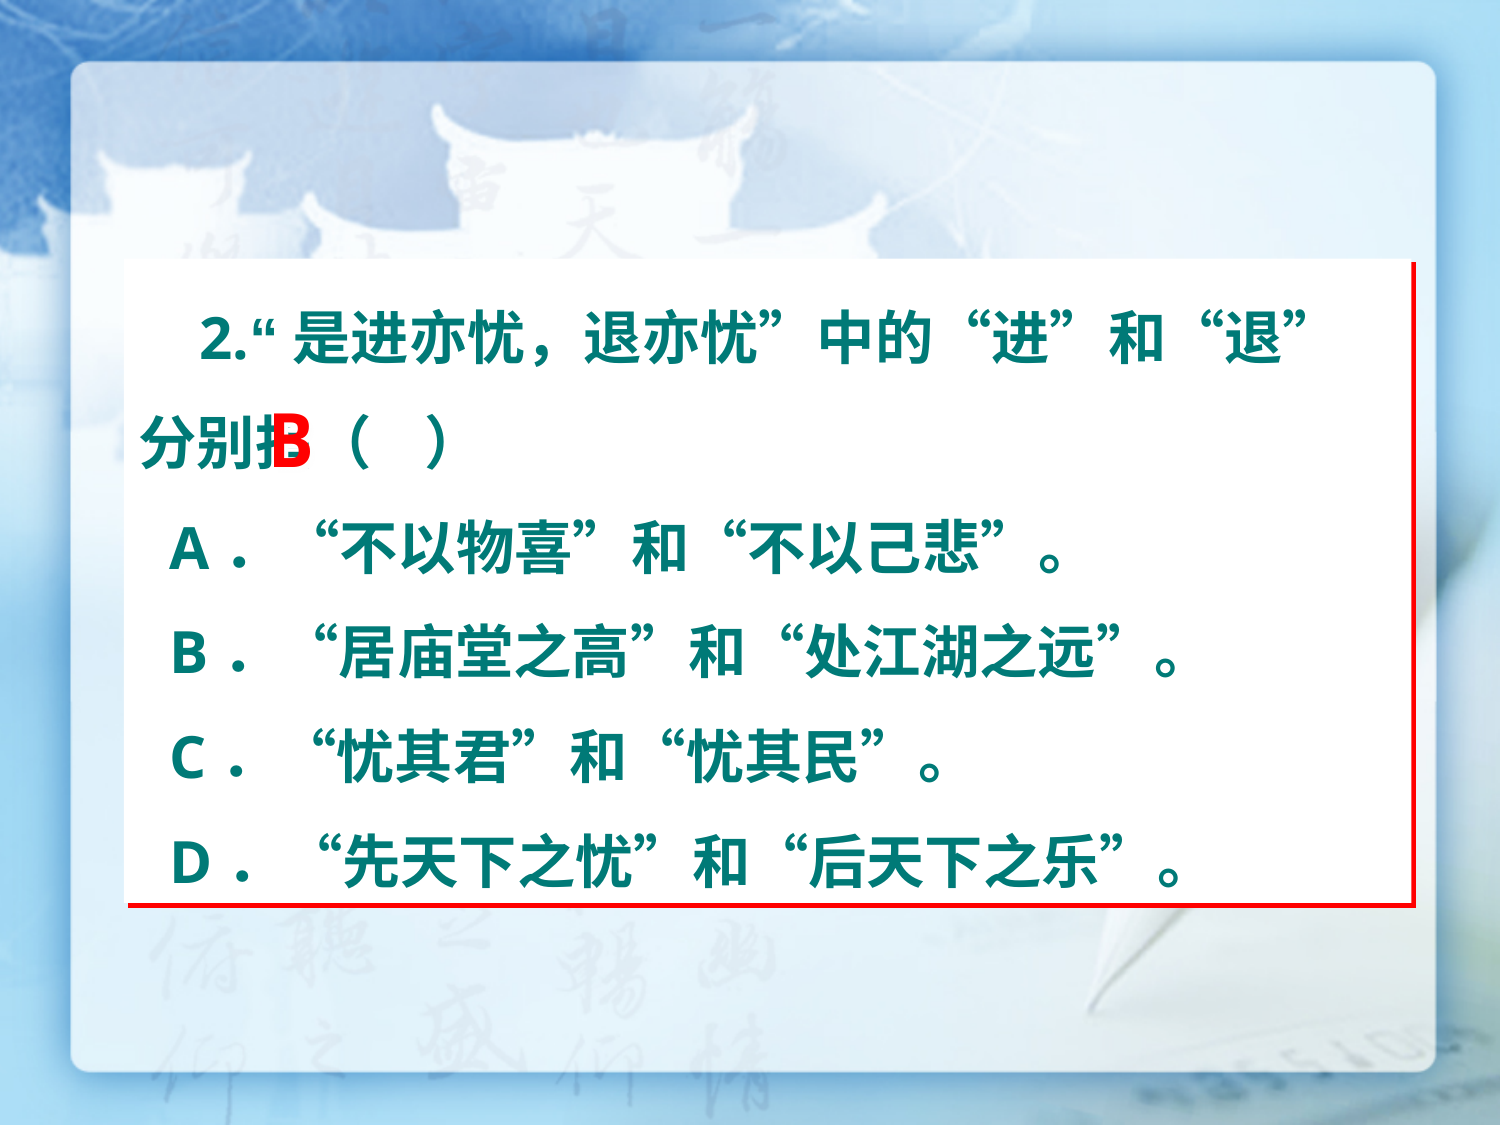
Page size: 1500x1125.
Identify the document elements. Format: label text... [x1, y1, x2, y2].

picture [0, 0, 1500, 1125]
text_box B [253, 385, 373, 491]
text_box 2.“是进亦忧，退亦忧”中的“进”和“退”分别指（ ） A．“不以物喜”和“不以己悲”。 B．“居庙堂之高”和“处江湖之远”。 C．“忧其君”和“忧其民”。 D．“先天下之忧”和“后天下之乐”。 [123, 258, 1412, 903]
